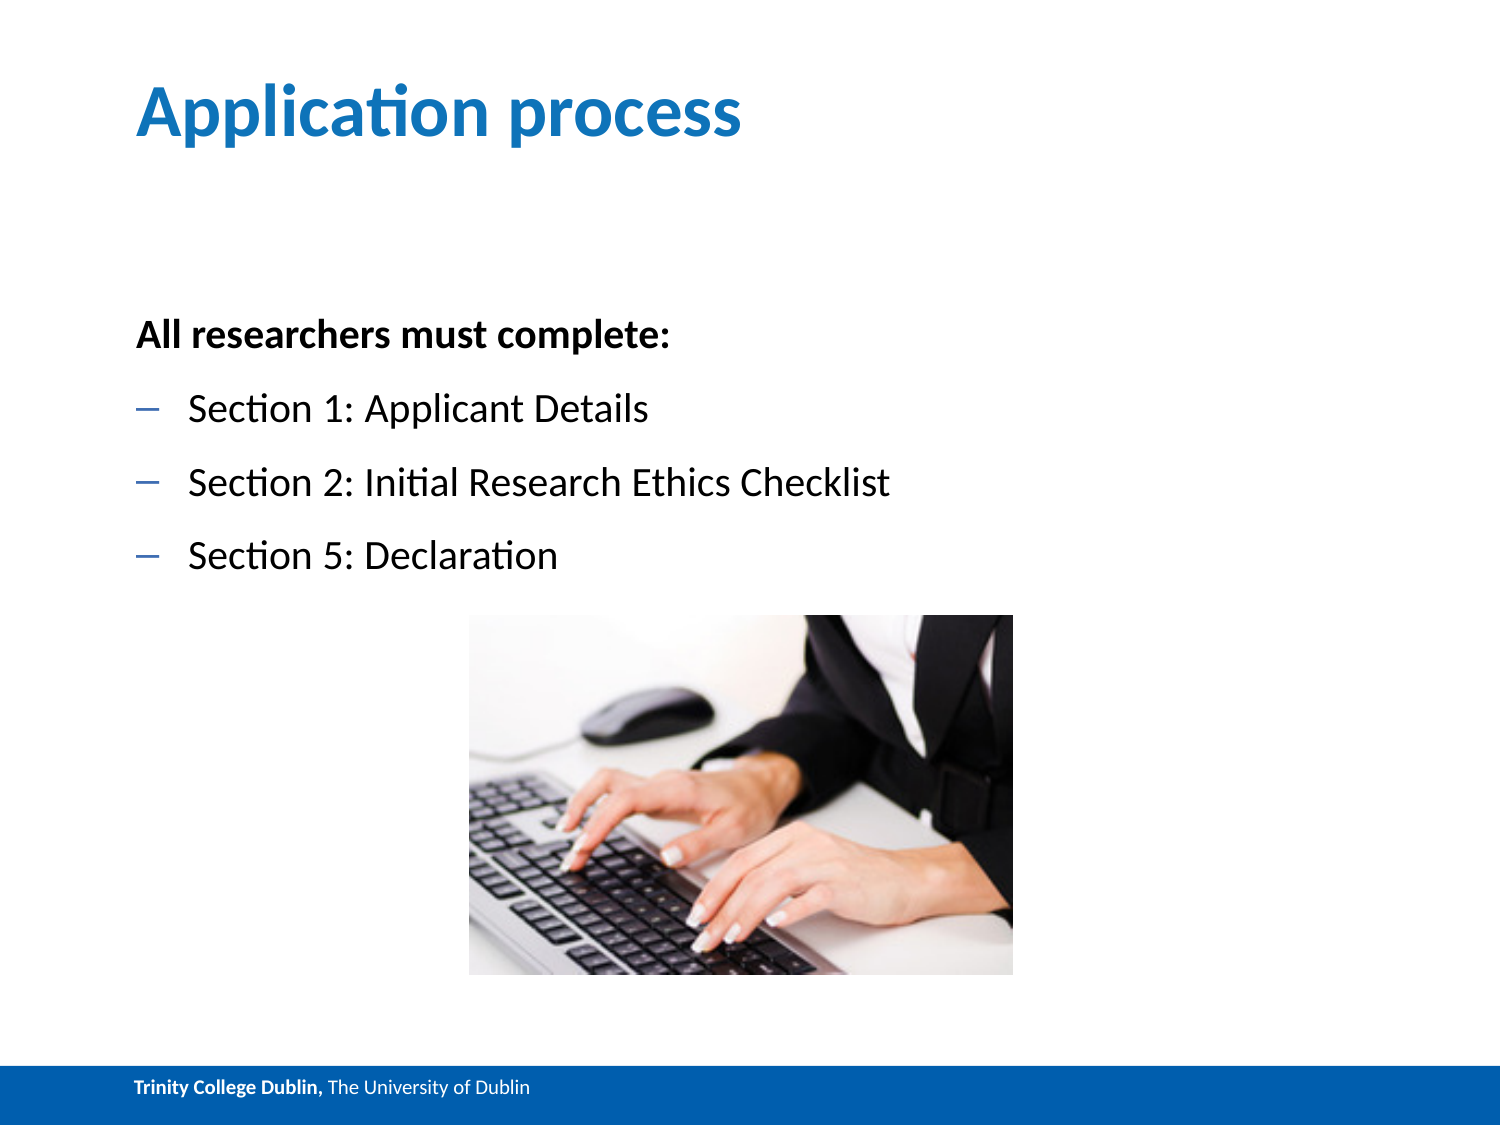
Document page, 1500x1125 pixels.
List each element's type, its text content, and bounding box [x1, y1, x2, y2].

title Application process [135, 59, 1367, 152]
picture [469, 615, 1014, 975]
list All researchers must complete: Section 1: Applicant Details Section 2: Initial Research Ethics Checklist Section 5: Declaration [135, 307, 1367, 980]
